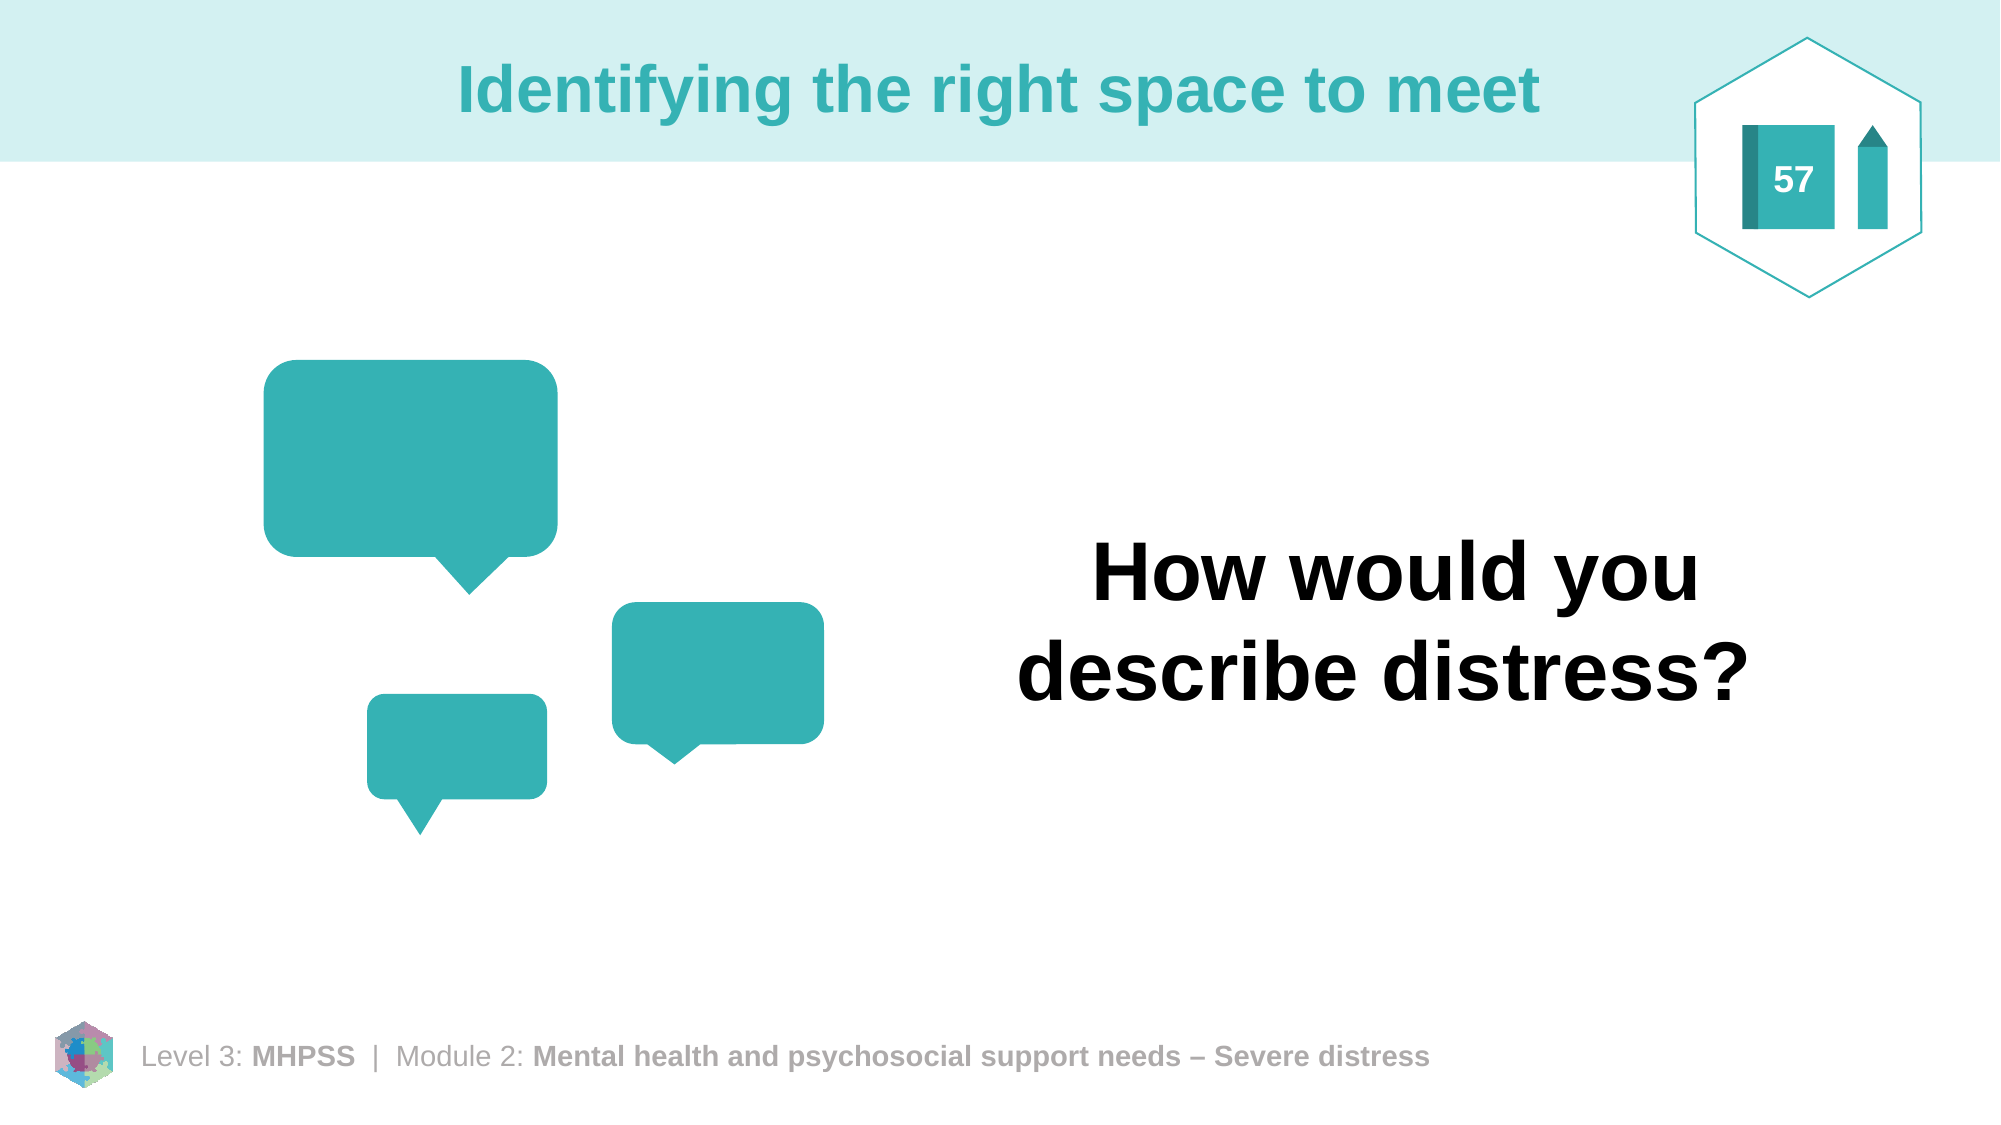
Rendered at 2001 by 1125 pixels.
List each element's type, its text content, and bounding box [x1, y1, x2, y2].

text_box How would you describe distress? [957, 243, 1835, 992]
title Identifying the right space to meet [137, 19, 1634, 163]
picture [55, 1021, 113, 1088]
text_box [1639, 5, 1978, 330]
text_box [263, 359, 825, 800]
